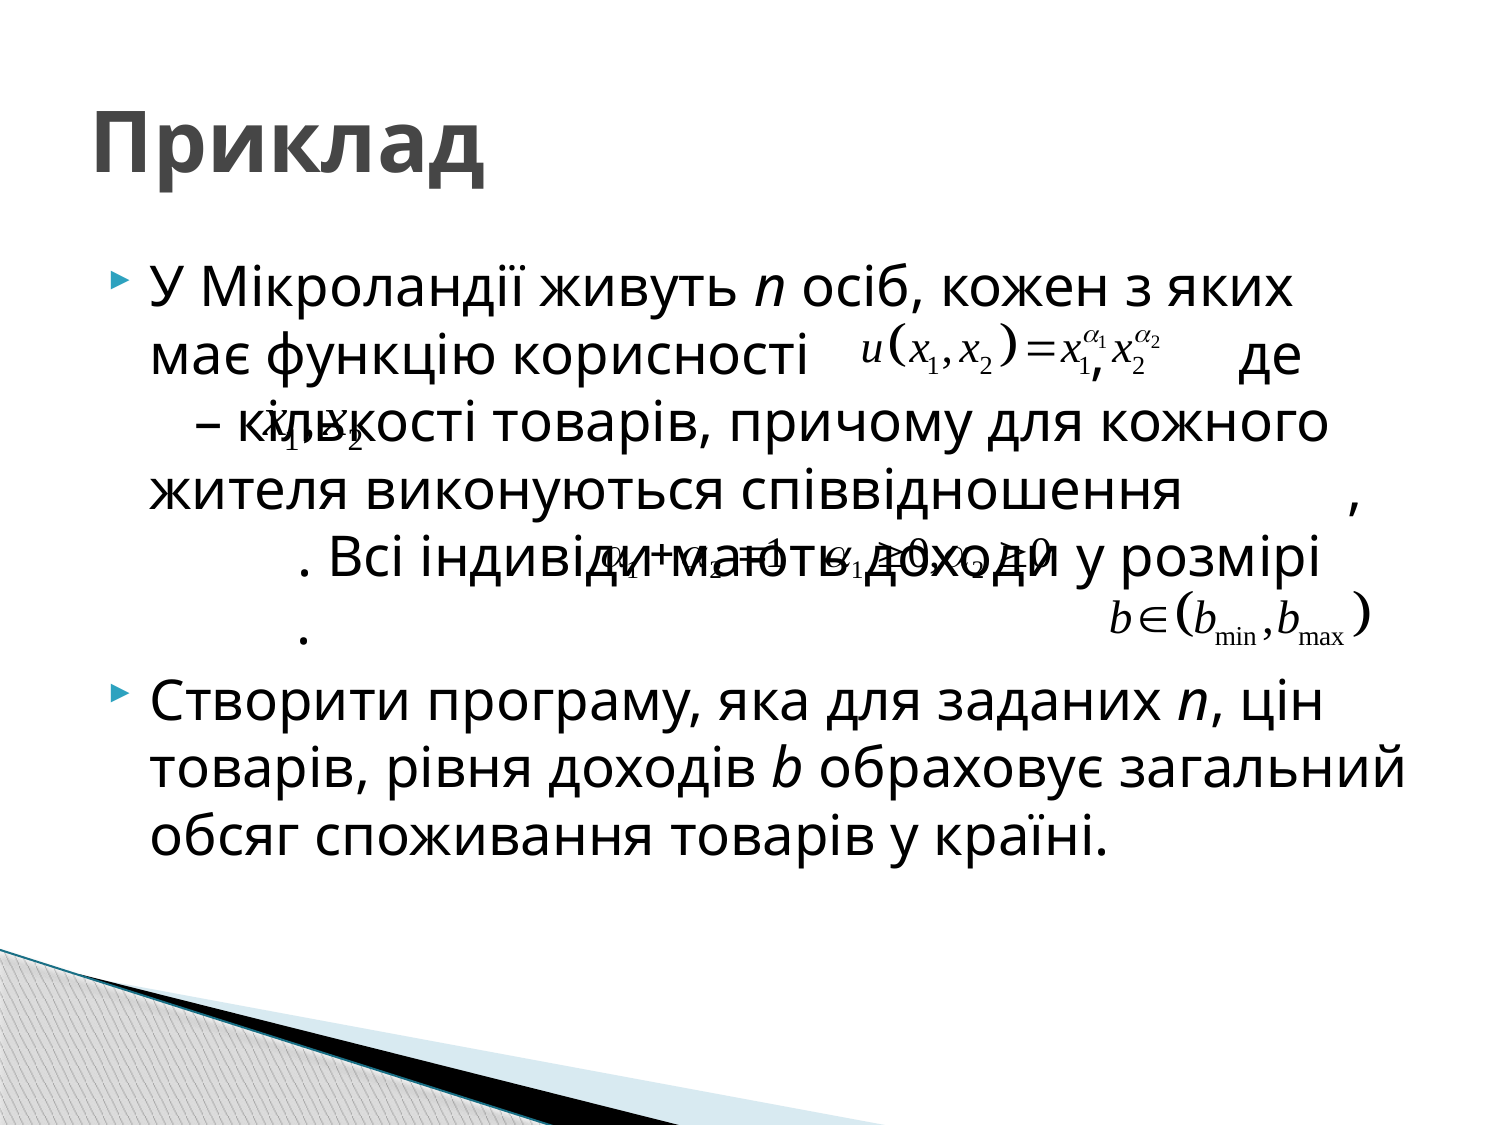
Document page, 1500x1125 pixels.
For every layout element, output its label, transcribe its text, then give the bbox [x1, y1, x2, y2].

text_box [856, 314, 1170, 386]
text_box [820, 526, 1058, 587]
list У Мікроландії живуть n осіб, кожен з яких має функцію корисності , де – кількості товарів, причому для кожного жителя виконуються співвідношення , . Всі індивіди мають доходи у розмірі . Створити програму, яка для заданих n, цін товарів, рівня доходів b обраховує загальний обсяг споживання товарів у країні. [75, 243, 1425, 986]
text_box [596, 526, 788, 587]
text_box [253, 385, 373, 460]
title Приклад [75, 45, 1425, 233]
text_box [1104, 585, 1375, 658]
